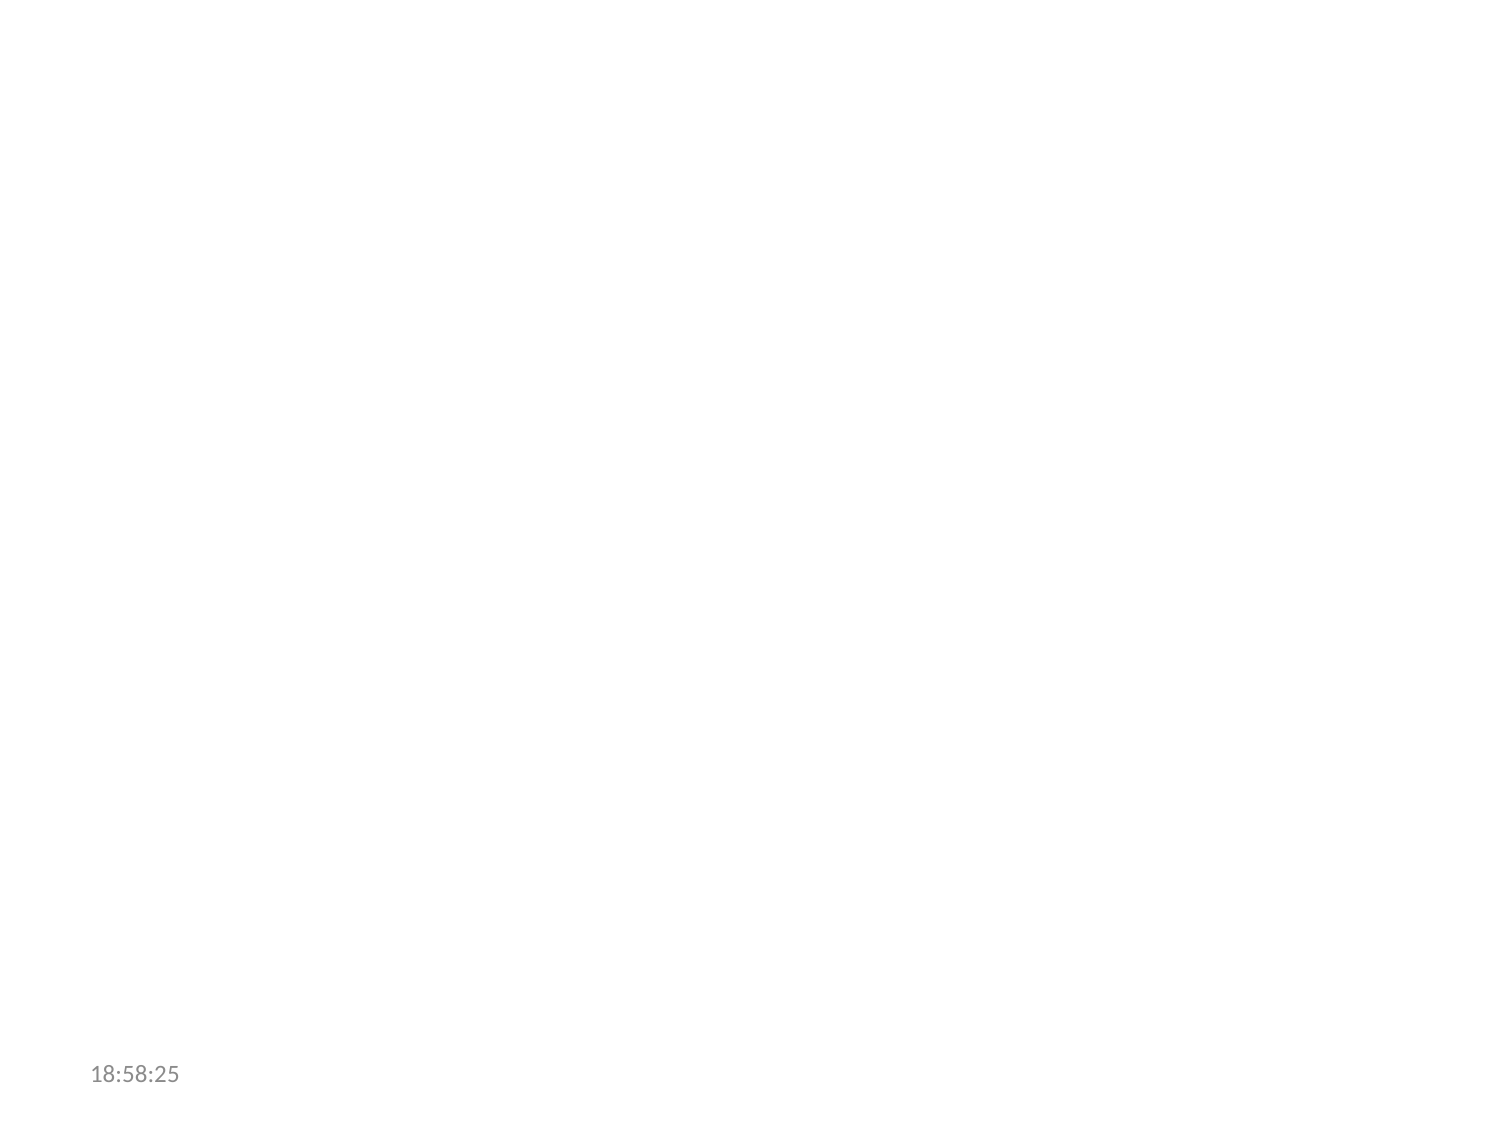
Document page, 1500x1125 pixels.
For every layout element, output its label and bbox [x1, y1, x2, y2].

slide_number [75, 1042, 425, 1103]
